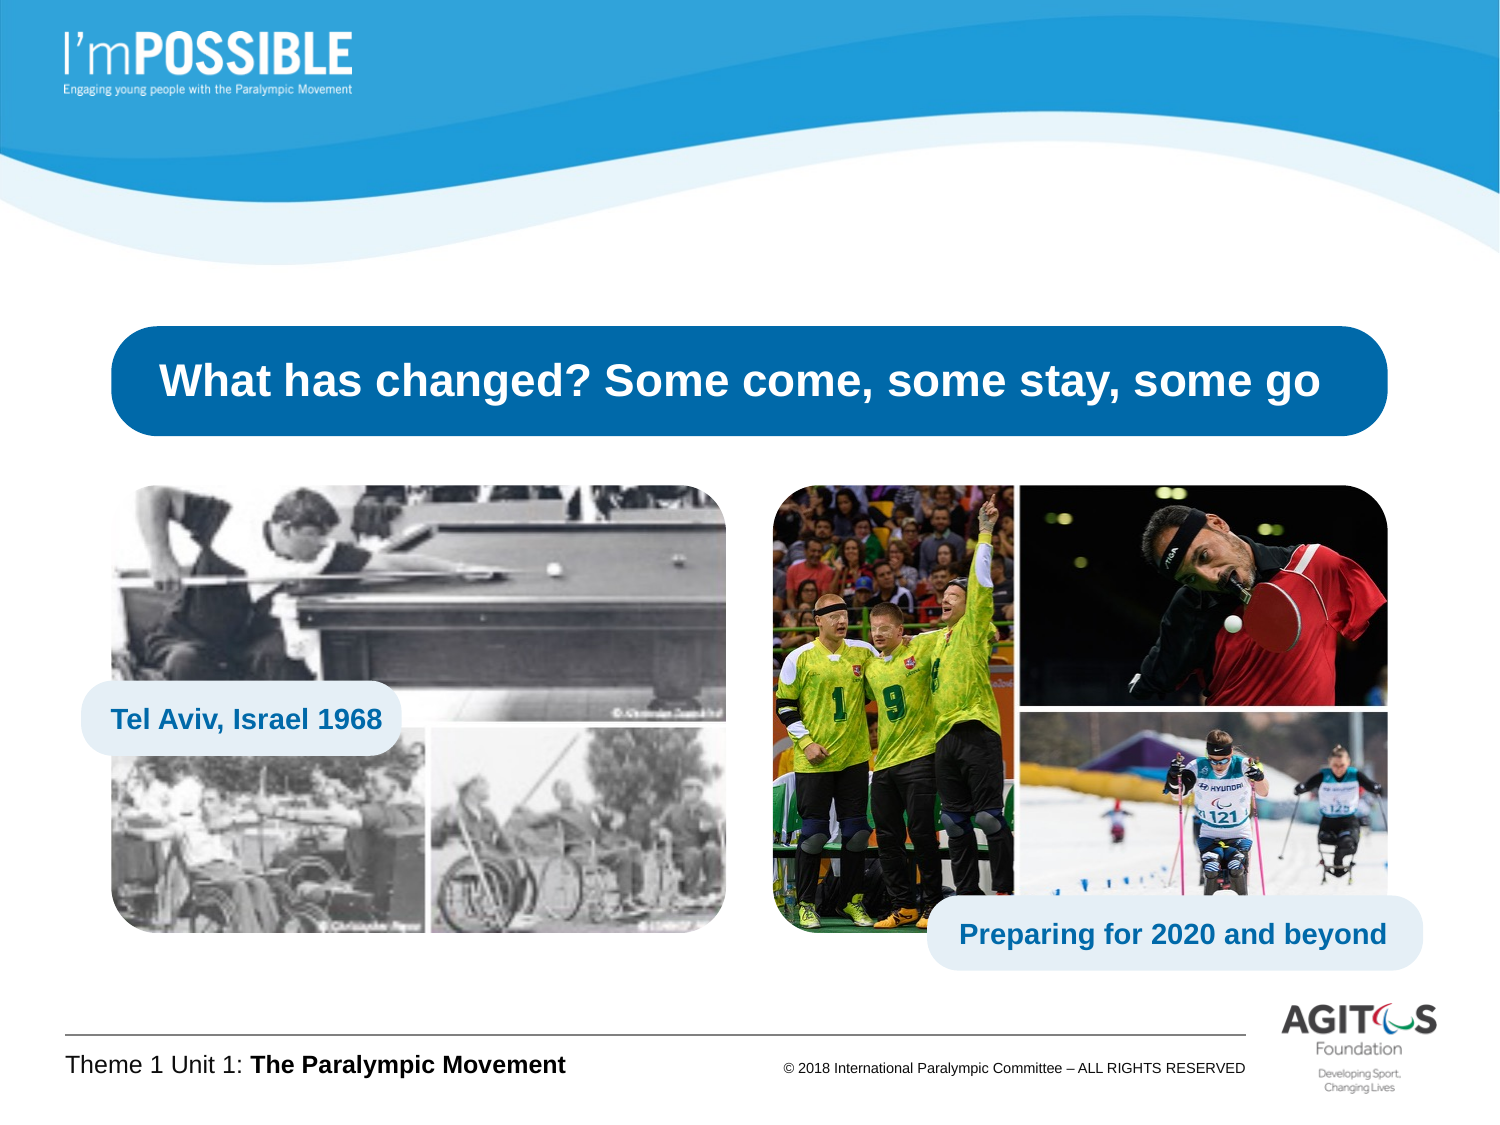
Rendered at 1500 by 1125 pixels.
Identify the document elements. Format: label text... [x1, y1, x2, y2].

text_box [926, 895, 1424, 971]
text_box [80, 680, 402, 756]
picture [1281, 1003, 1437, 1094]
picture [110, 484, 727, 934]
picture [772, 484, 1388, 934]
picture [0, 0, 1500, 273]
text_box What has changed? Some come, some stay, some go [159, 338, 1353, 425]
text_box [109, 324, 1390, 439]
